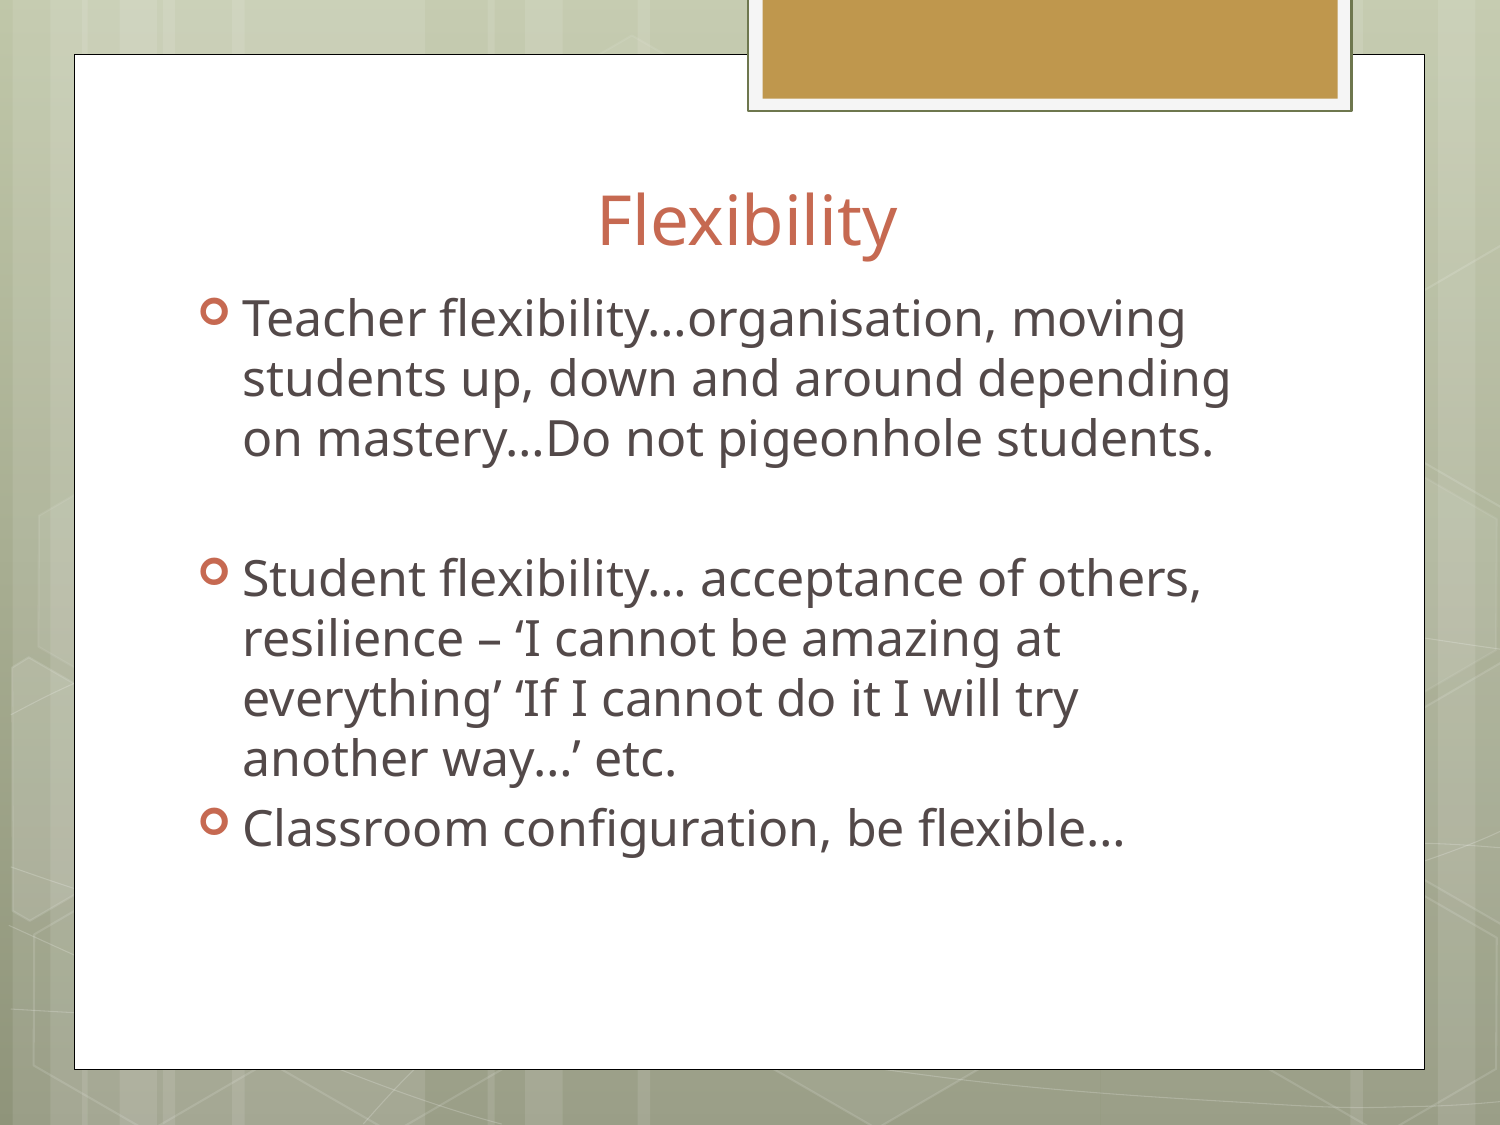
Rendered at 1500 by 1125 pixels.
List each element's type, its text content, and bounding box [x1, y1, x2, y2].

list Teacher flexibility…organisation, moving students up, down and around depending on mastery…Do not pigeonhole students. Student flexibility… acceptance of others, resilience – ‘I cannot be amazing at everything’ ‘If I cannot do it I will try another way…’ etc. Classroom configuration, be flexible… [171, 278, 1283, 957]
title Flexibility [171, 168, 1324, 268]
